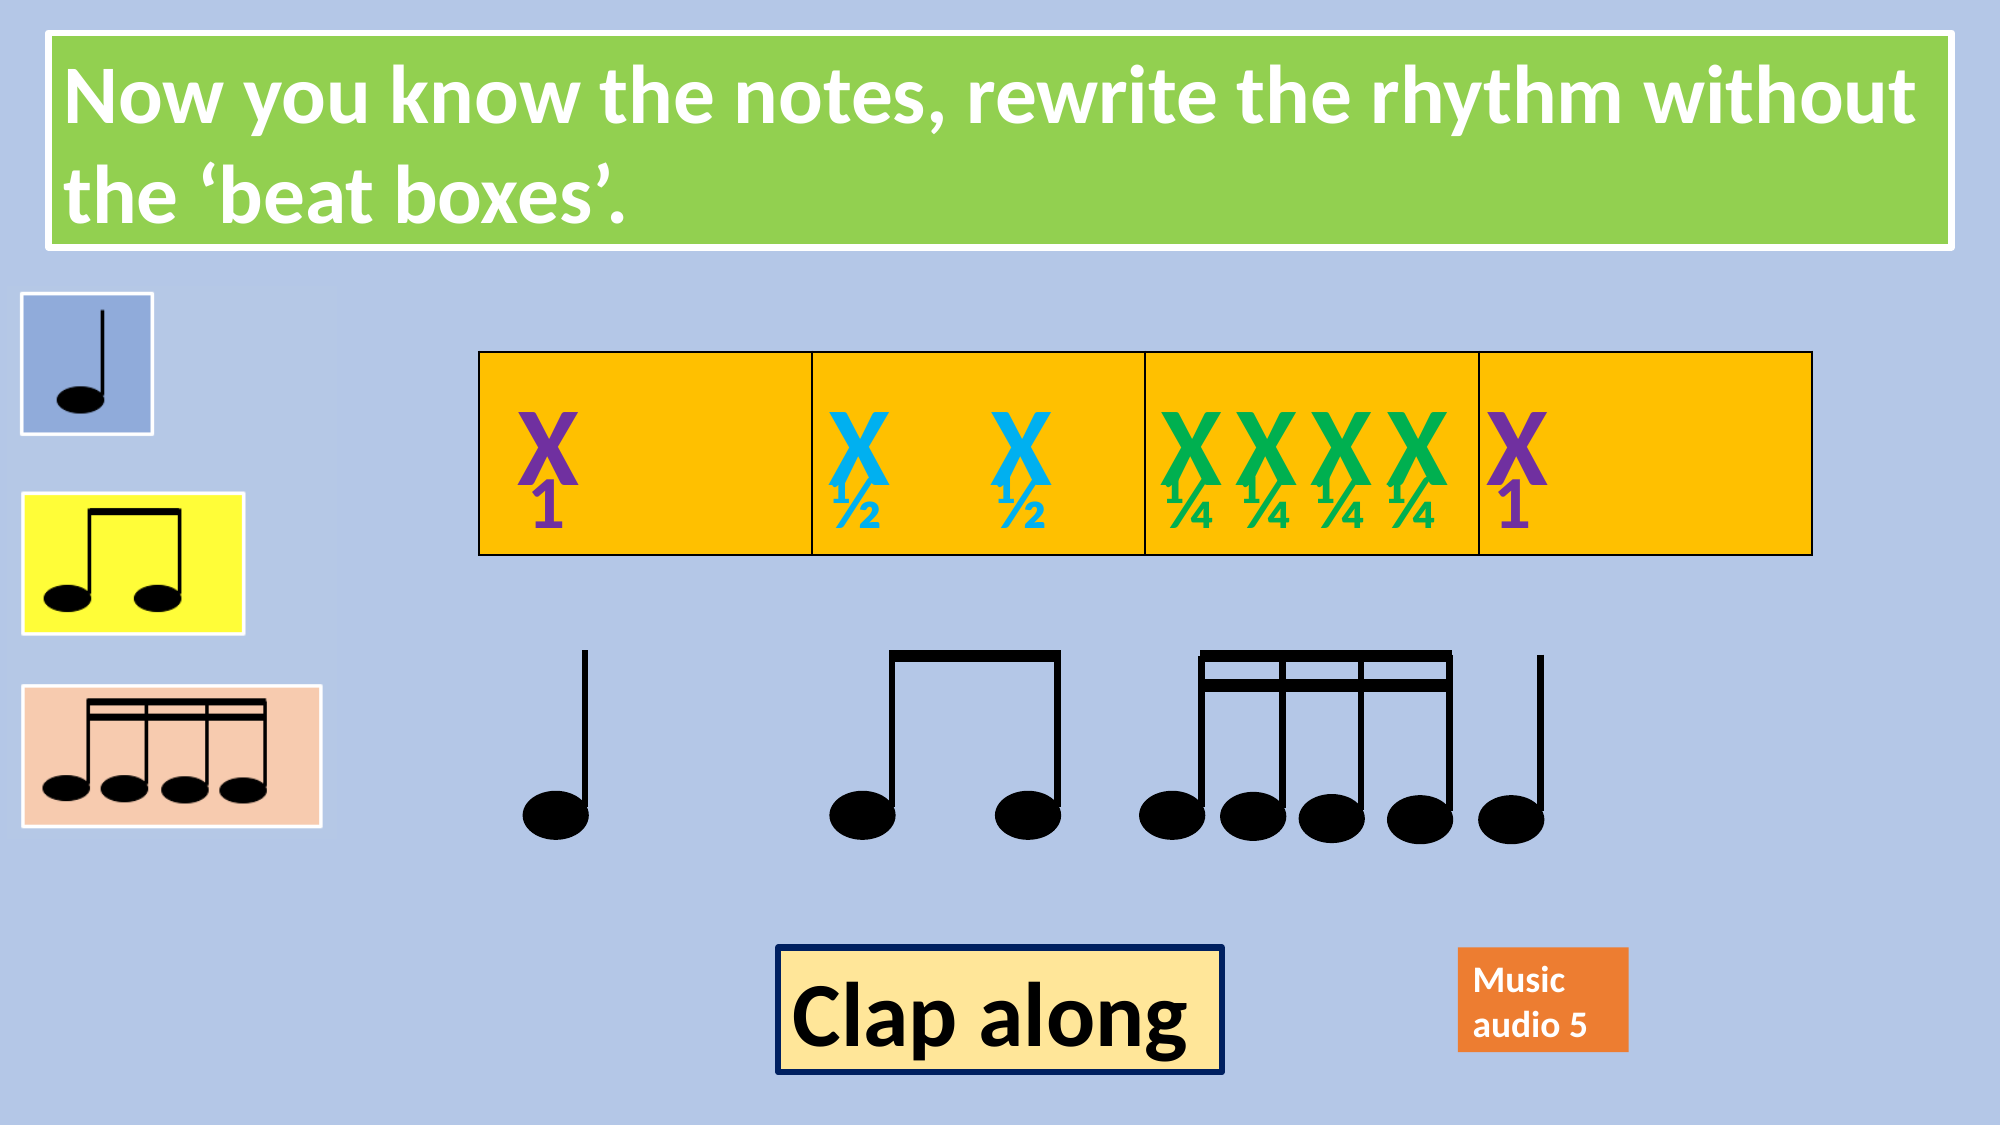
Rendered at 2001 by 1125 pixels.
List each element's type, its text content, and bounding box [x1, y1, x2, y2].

table_header ½ ½ [813, 353, 1144, 554]
text_box X X X X [1145, 365, 1471, 515]
text_box X [502, 365, 677, 515]
text_box [1298, 794, 1365, 844]
table_header 1 [480, 353, 811, 554]
text_box Clap along [778, 947, 1222, 1073]
picture [7, 286, 337, 839]
table_header ¼ ¼ ¼ ¼ [1146, 515, 1478, 554]
text_box Now you know the notes, rewrite the rhythm without the ‘beat boxes’. [48, 32, 1952, 248]
text_box [1139, 790, 1206, 840]
text_box [994, 790, 1062, 840]
text_box [829, 790, 896, 840]
text_box X [1471, 365, 1646, 515]
text_box [1386, 795, 1454, 845]
text_box [522, 790, 589, 840]
text_box [1478, 795, 1545, 845]
table_header ¼ ¼ ¼ ¼ [1146, 353, 1478, 365]
text_box [1220, 791, 1287, 841]
table_header 1 [1480, 353, 1811, 554]
text_box X [976, 365, 1128, 515]
text_box X [814, 365, 966, 515]
text_box Music audio 5 [1457, 947, 1629, 1053]
